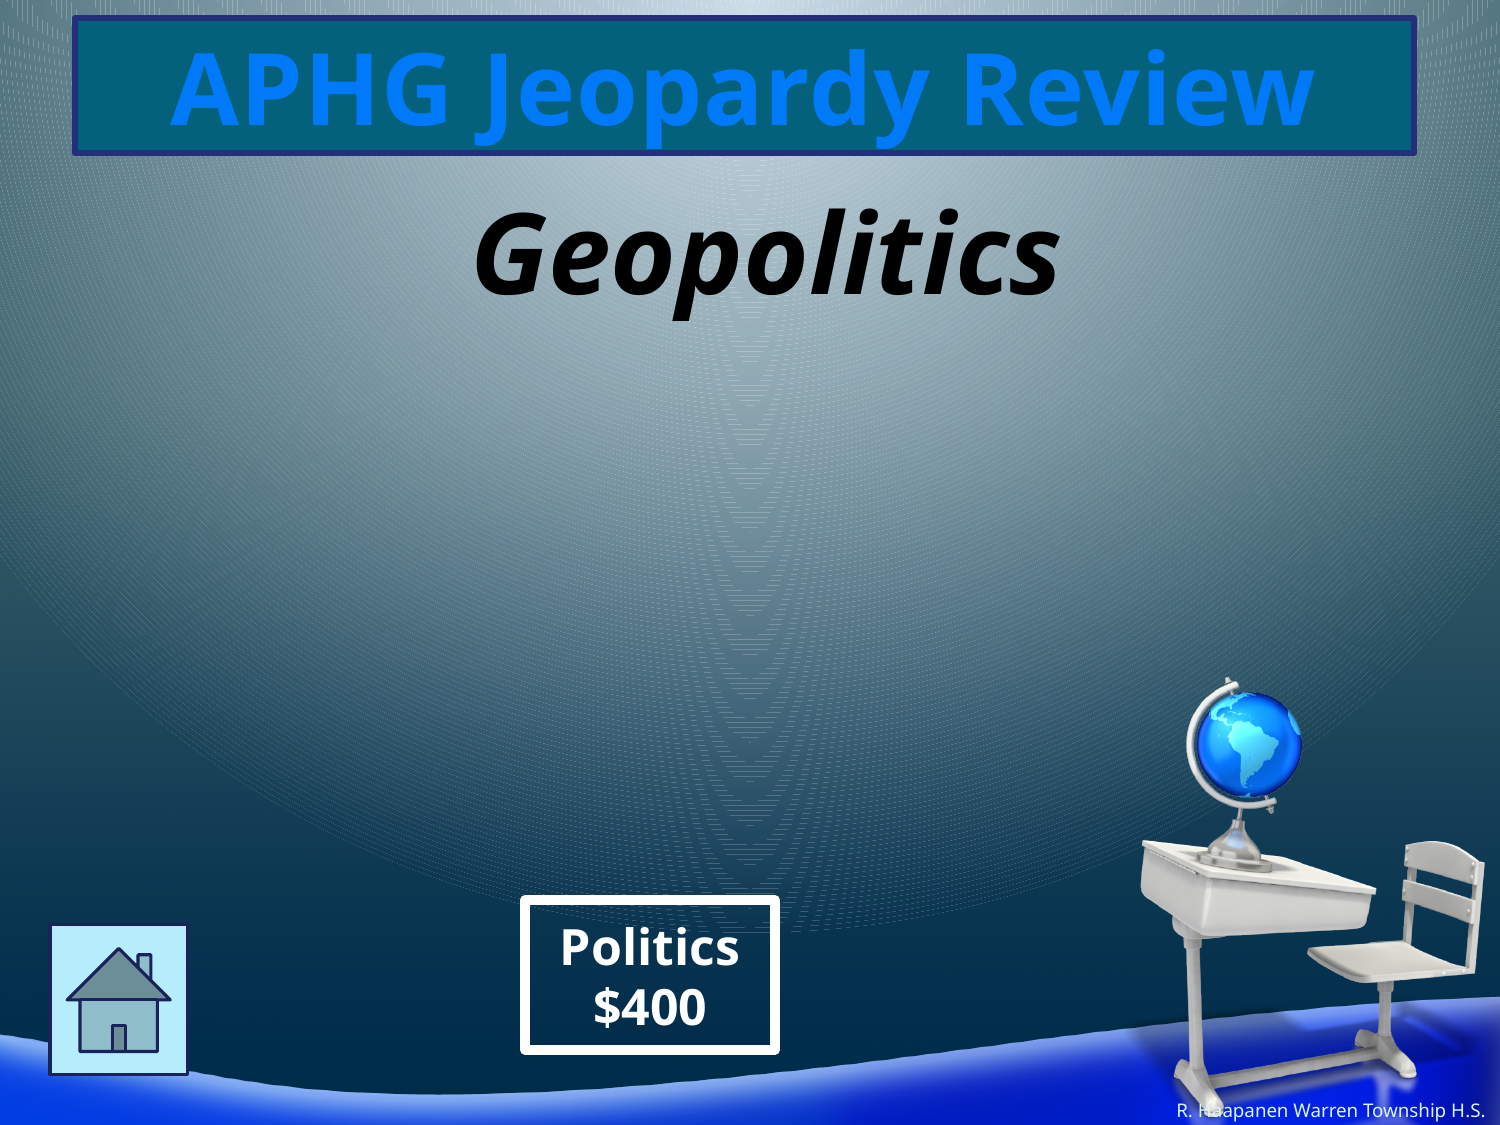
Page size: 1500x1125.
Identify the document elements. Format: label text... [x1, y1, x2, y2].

footer R. Haapanen Warren Township H.S. [1025, 1091, 1500, 1125]
list Geopolitics [33, 174, 1500, 250]
text_box Politics $400 [525, 899, 775, 1050]
text_box [48, 923, 189, 1076]
picture [0, 0, 1500, 1125]
